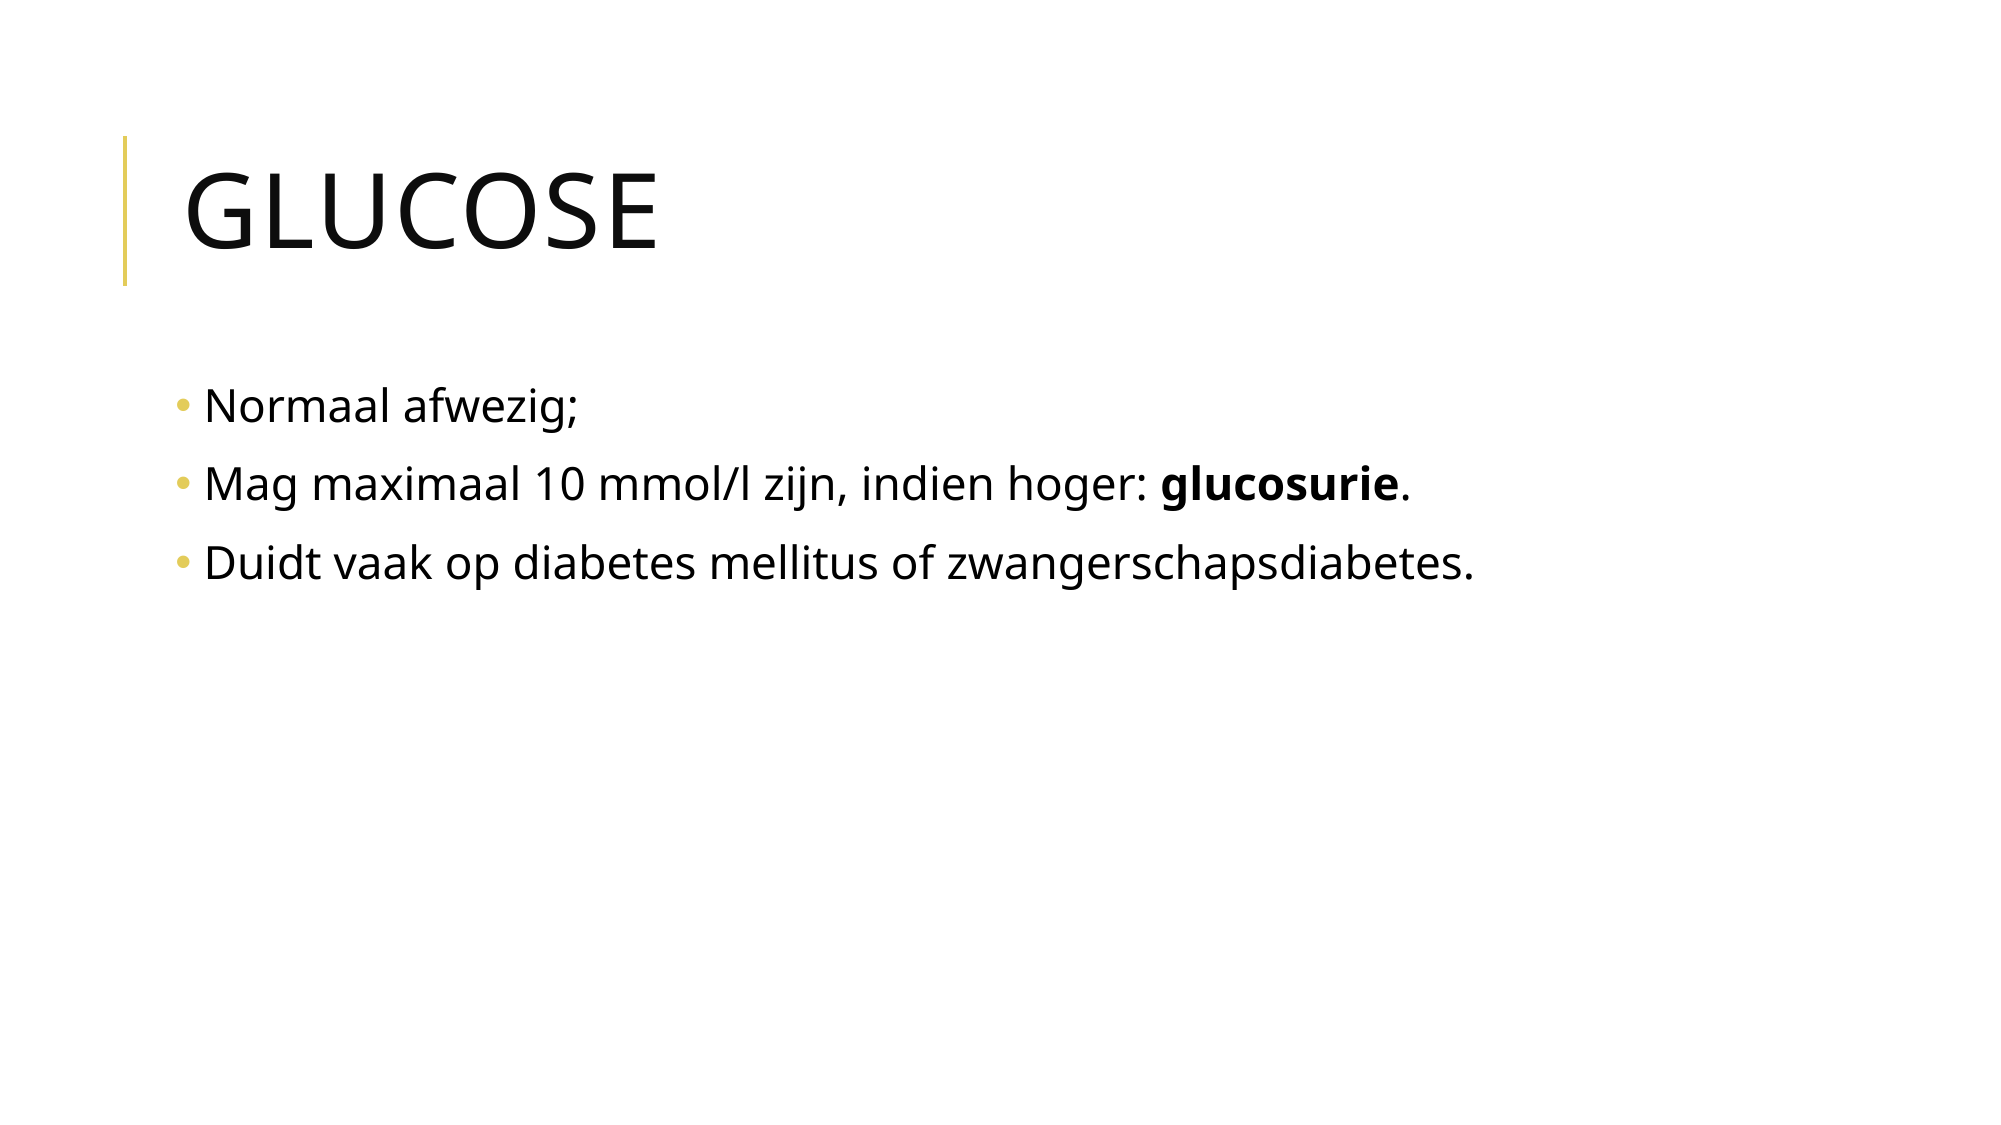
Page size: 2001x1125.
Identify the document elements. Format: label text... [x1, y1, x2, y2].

title glucose [168, 96, 1763, 342]
list Normaal afwezig; Mag maximaal 10 mmol/l zijn, indien hoger: glucosurie. Duidt vaak op diabetes mellitus of zwangerschapsdiabetes. [168, 375, 1763, 1035]
